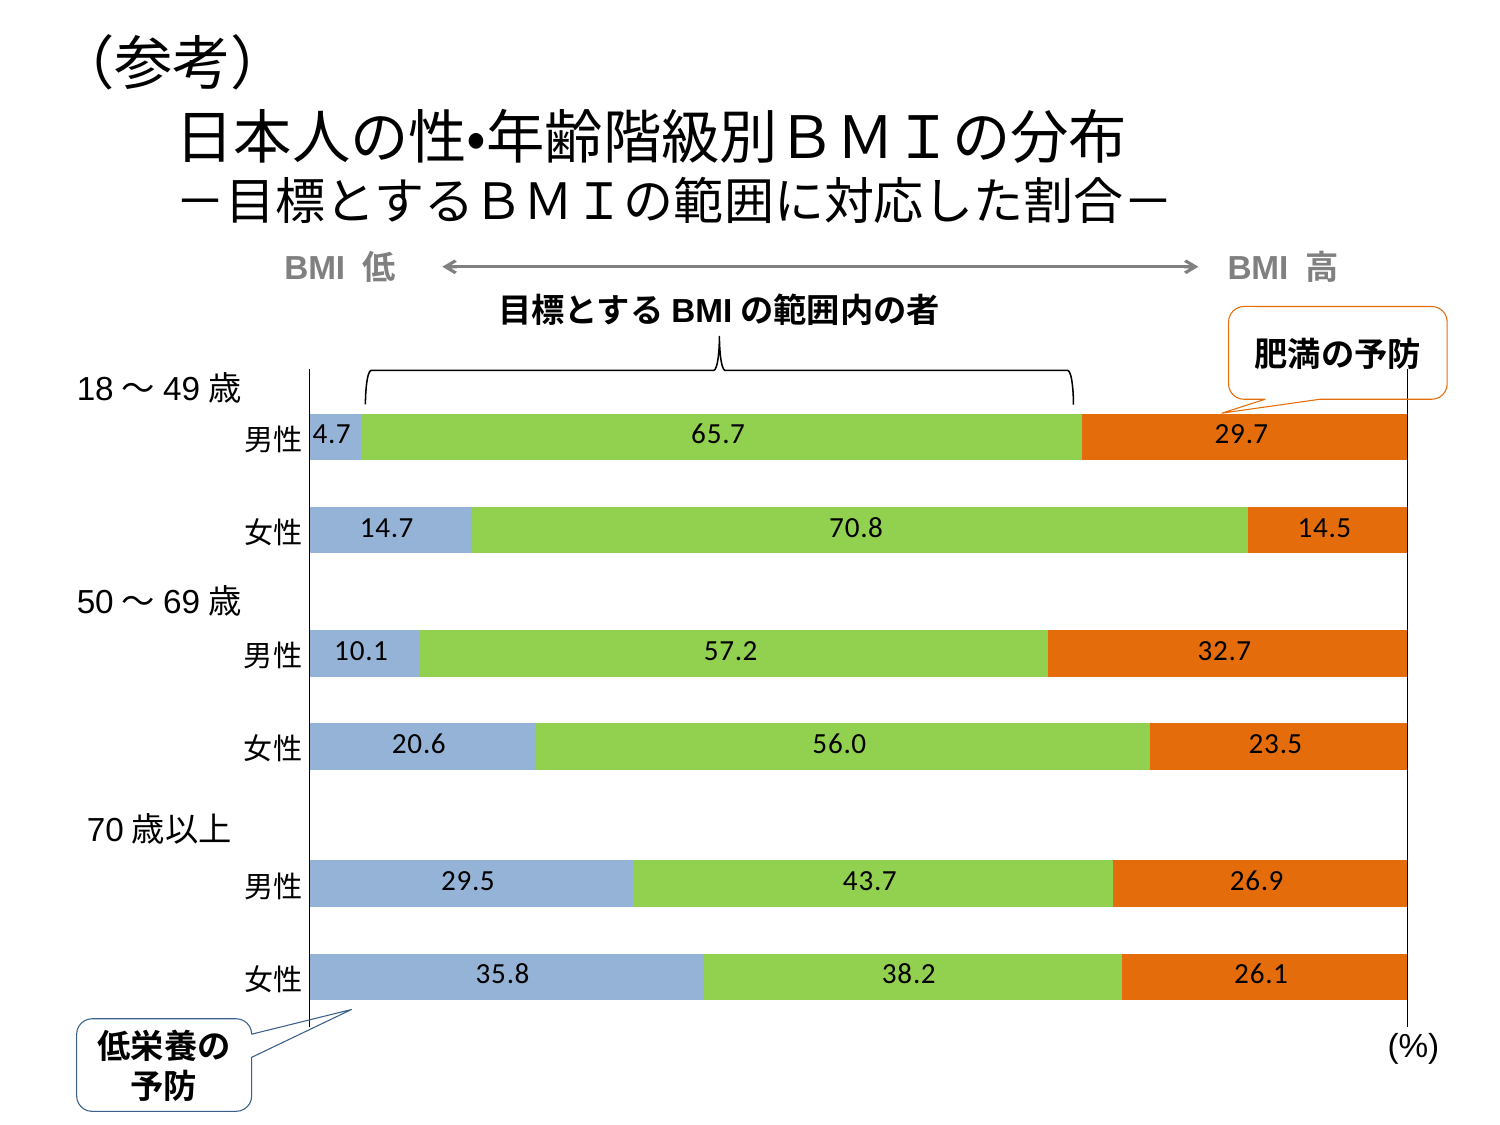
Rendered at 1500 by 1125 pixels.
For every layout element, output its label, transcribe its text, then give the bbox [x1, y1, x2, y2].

text_box （参考） [41, 19, 405, 104]
text_box 日本人の性・年齢階級別ＢＭＩの分布 －目標とするＢＭＩの範囲に対応した割合－ [160, 92, 1380, 237]
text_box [76, 238, 1468, 1085]
text_box 低栄養の予防 [74, 1092, 254, 1114]
